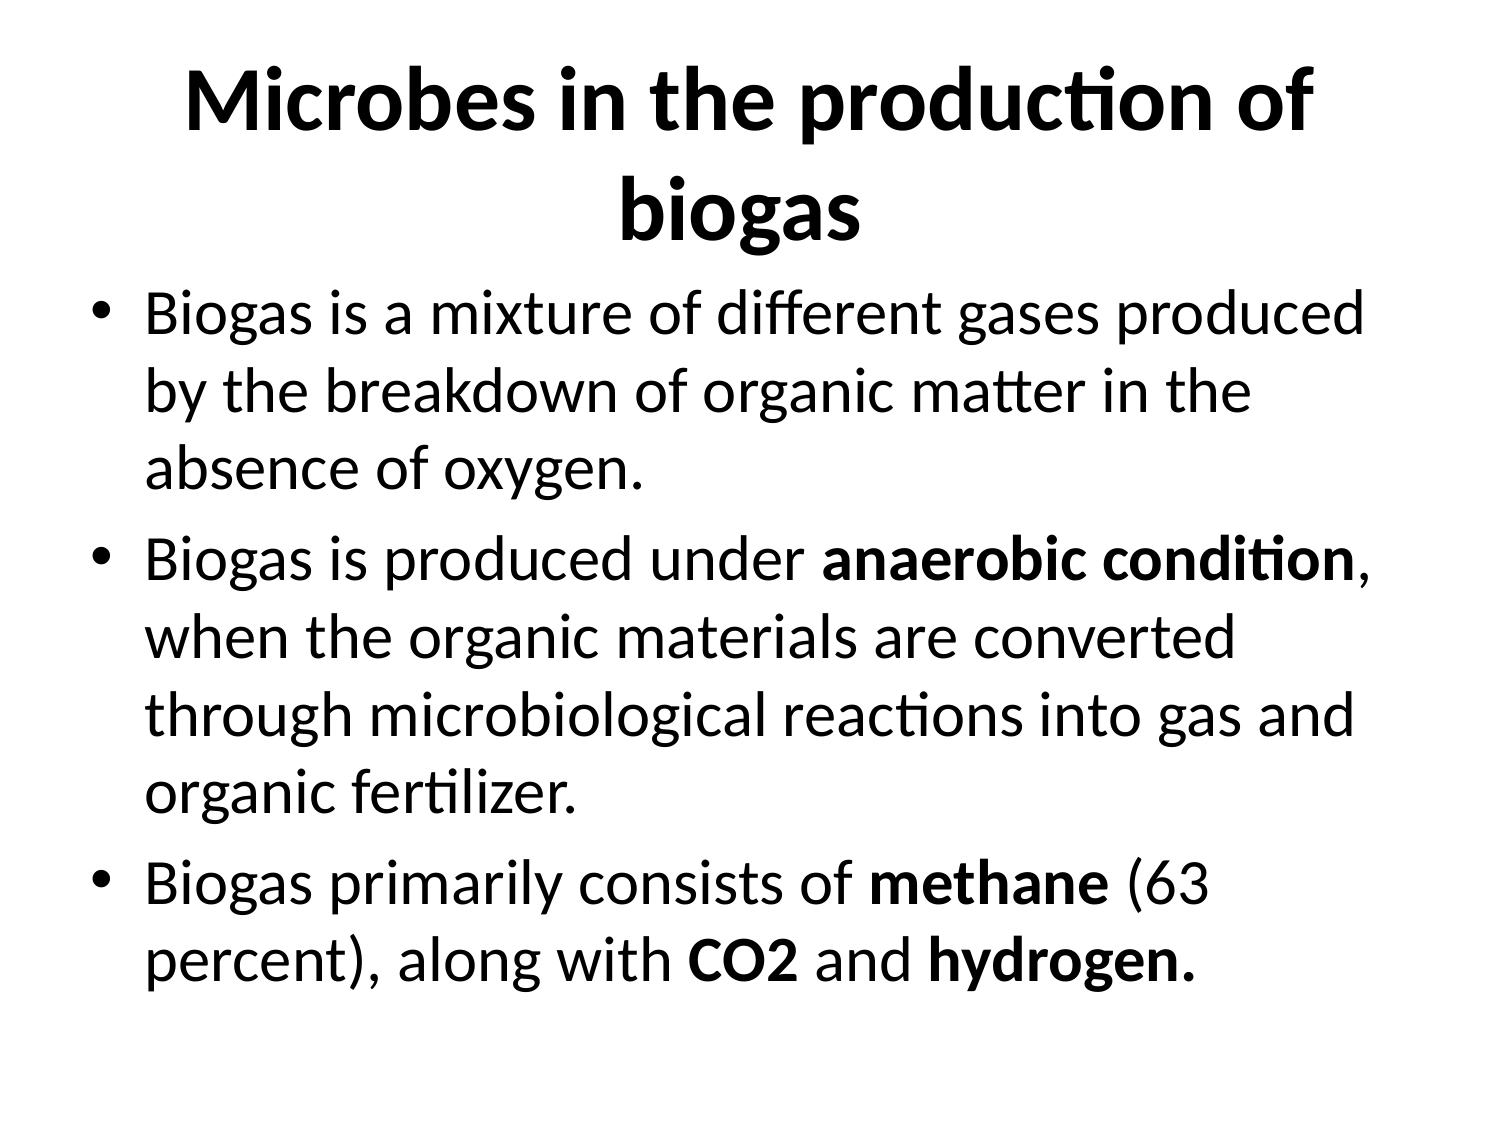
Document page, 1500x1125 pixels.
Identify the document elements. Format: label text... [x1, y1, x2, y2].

list Biogas is a mixture of different gases produced by the breakdown of organic matter in the absence of oxygen. Biogas is produced under anaerobic condition, when the organic materials are converted through microbiological reactions into gas and organic fertilizer. Biogas primarily consists of methane (63 percent), along with CO2 and hydrogen. [75, 262, 1425, 1005]
title Microbes in the production of biogas [75, 0, 1425, 188]
